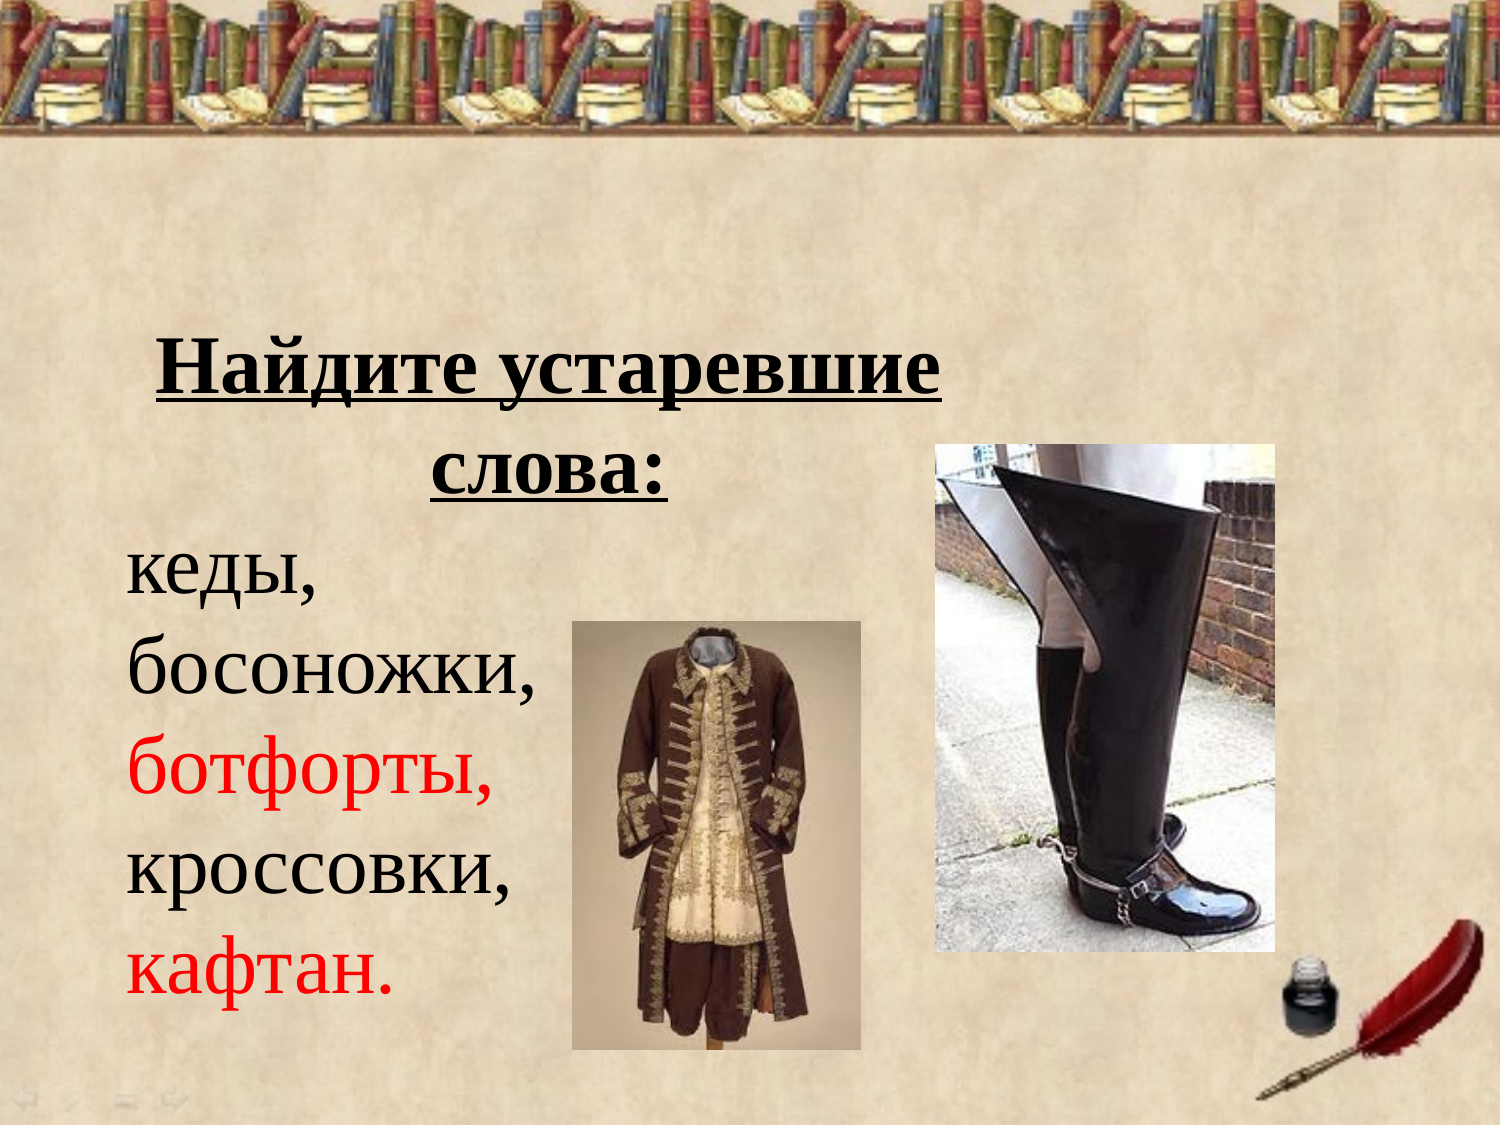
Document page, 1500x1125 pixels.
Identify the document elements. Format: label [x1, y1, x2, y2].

list [572, 621, 861, 1050]
picture [0, 0, 1500, 1125]
list [934, 444, 1275, 952]
